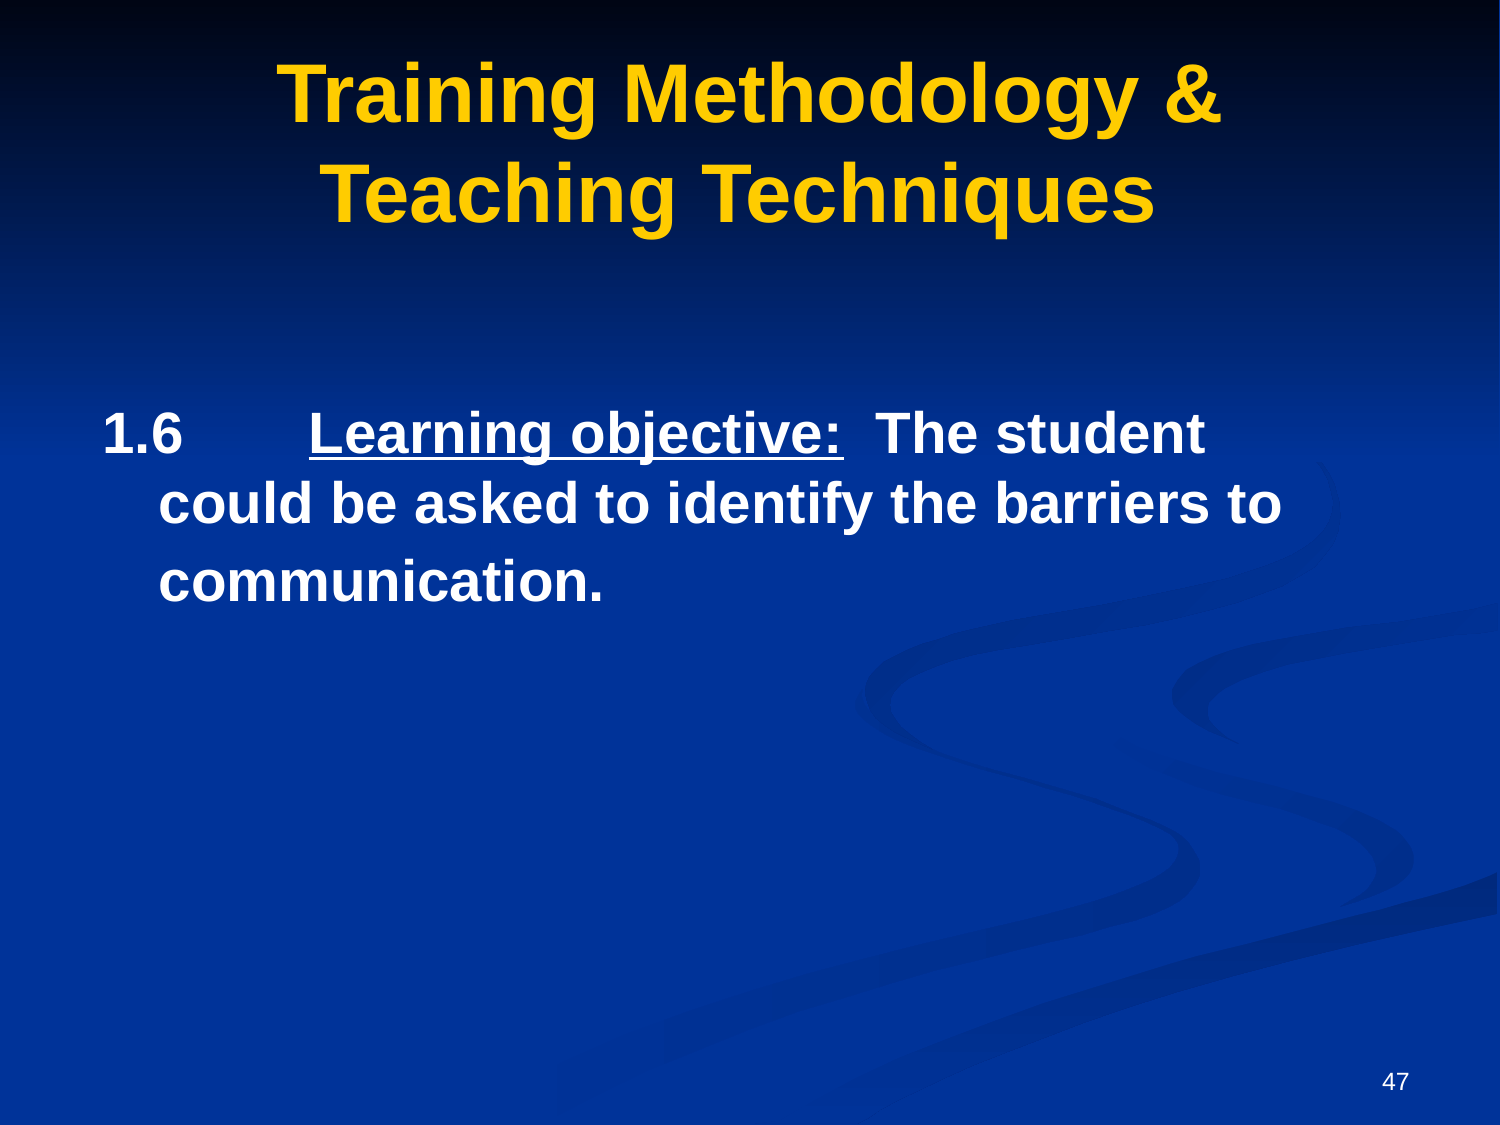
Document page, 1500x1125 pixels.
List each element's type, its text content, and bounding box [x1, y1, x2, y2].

title Training Methodology & Teaching Techniques [74, 44, 1426, 233]
slide_number 47 [1074, 1063, 1426, 1104]
list 1.6 Learning objective: The student could be asked to identify the barriers to communication. [87, 387, 1438, 1063]
